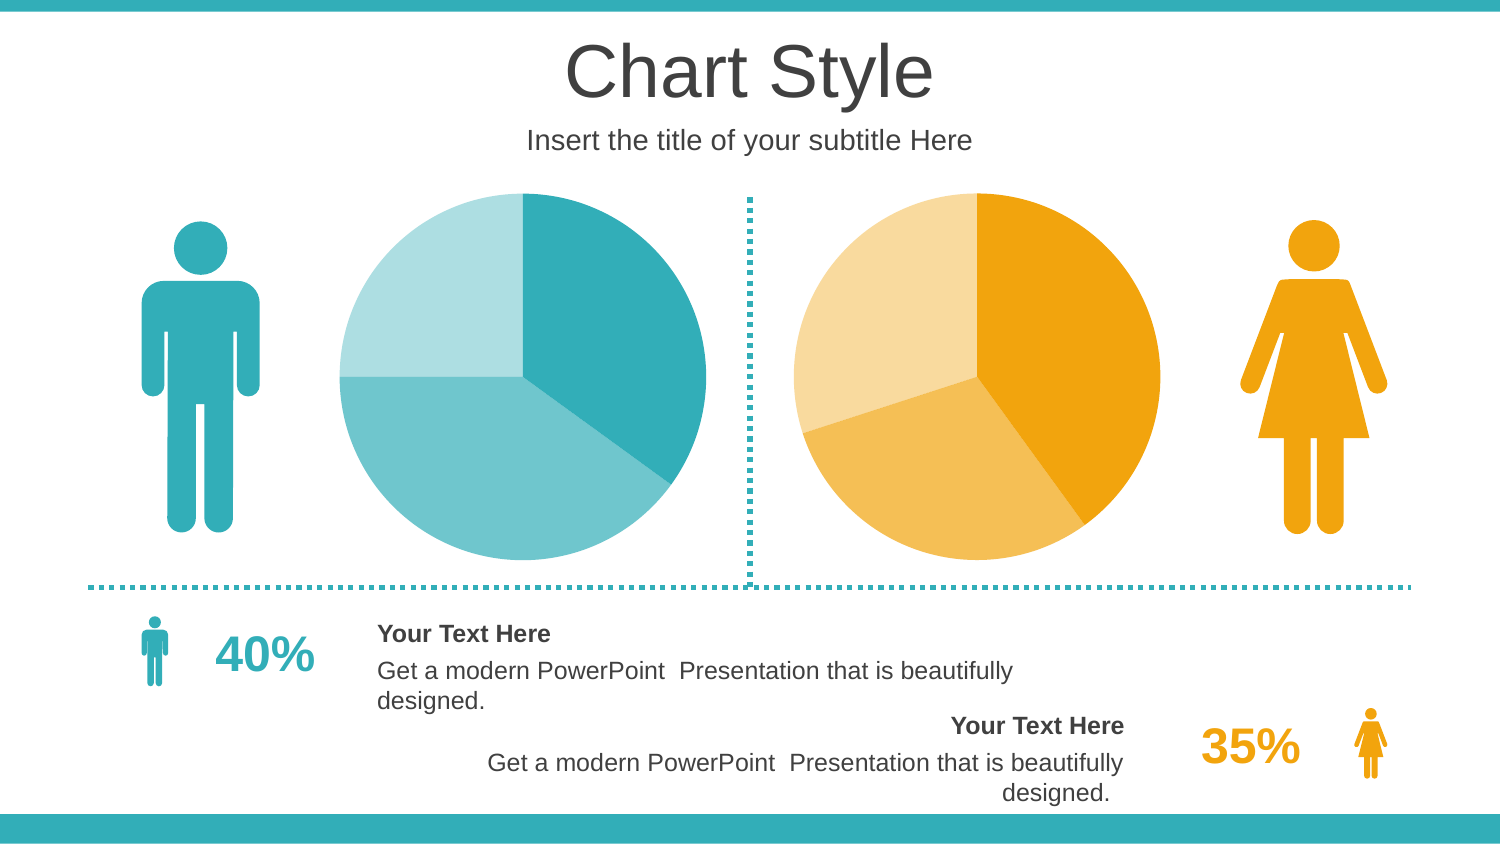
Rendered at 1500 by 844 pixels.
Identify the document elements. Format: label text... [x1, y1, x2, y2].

text_box 40% [194, 613, 337, 689]
list Insert the title of your subtitle Here [0, 114, 1500, 162]
list Chart Style [0, 20, 1500, 114]
text_box [171, 219, 230, 277]
text_box [139, 278, 262, 535]
text_box [139, 614, 171, 689]
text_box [362, 701, 1140, 786]
text_box 35% [1179, 705, 1323, 781]
text_box [1238, 277, 1390, 537]
chart [331, 185, 715, 569]
text_box [1286, 217, 1342, 274]
chart [785, 185, 1169, 569]
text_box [362, 609, 1140, 694]
text_box [1352, 705, 1390, 781]
